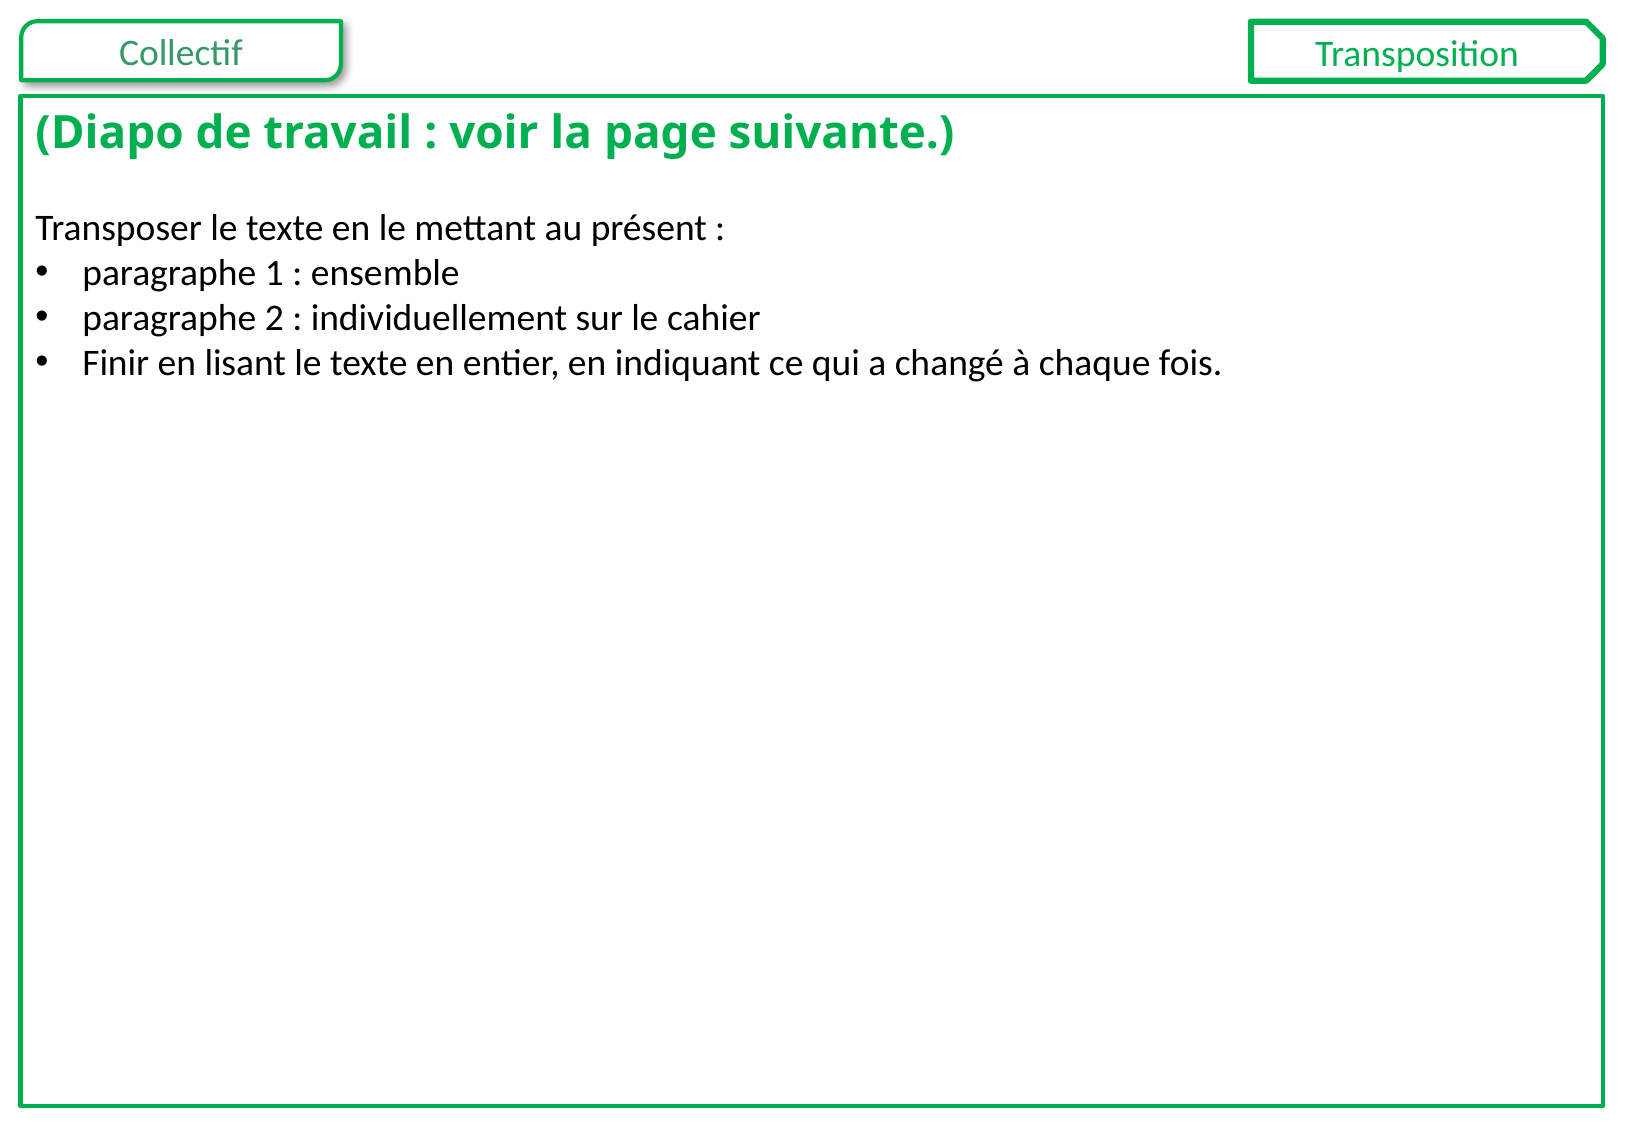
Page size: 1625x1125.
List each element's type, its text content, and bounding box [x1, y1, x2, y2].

list (Diapo de travail : voir la page suivante.) Transposer le texte en le mettant au présent : paragraphe 1 : ensemble paragraphe 2 : individuellement sur le cahier Finir en lisant le texte en entier, en indiquant ce qui a changé à chaque fois. [18, 94, 1605, 1108]
list Transposition [1250, 21, 1584, 81]
